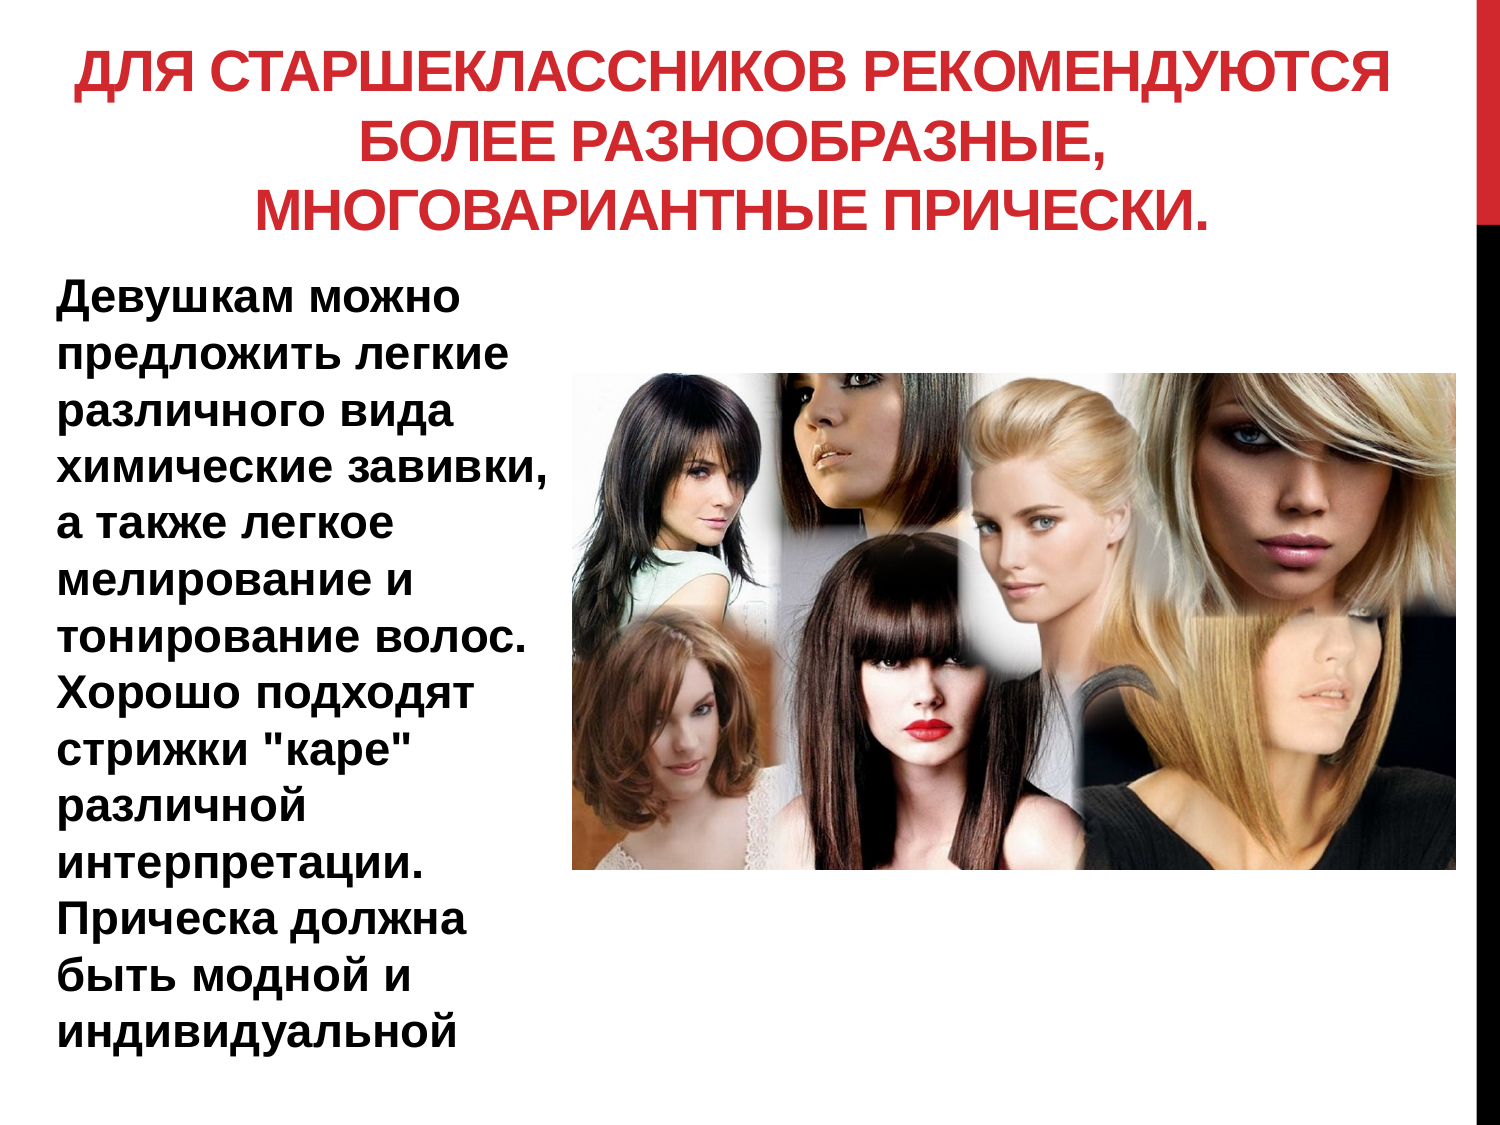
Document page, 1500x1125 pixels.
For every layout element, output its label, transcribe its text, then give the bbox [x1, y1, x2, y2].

picture [572, 372, 1456, 871]
title Для старшеклассников рекомендуются более разнообразные, многовариантные прически. [29, 25, 1436, 250]
list Девушкам можно предложить легкие различного вида химические завивки, а также легкое мелирование и тонирование волос. Хорошо подходят стрижки "каре" различной интерпретации. Прическа должна быть модной и индивидуальной [41, 258, 573, 1083]
